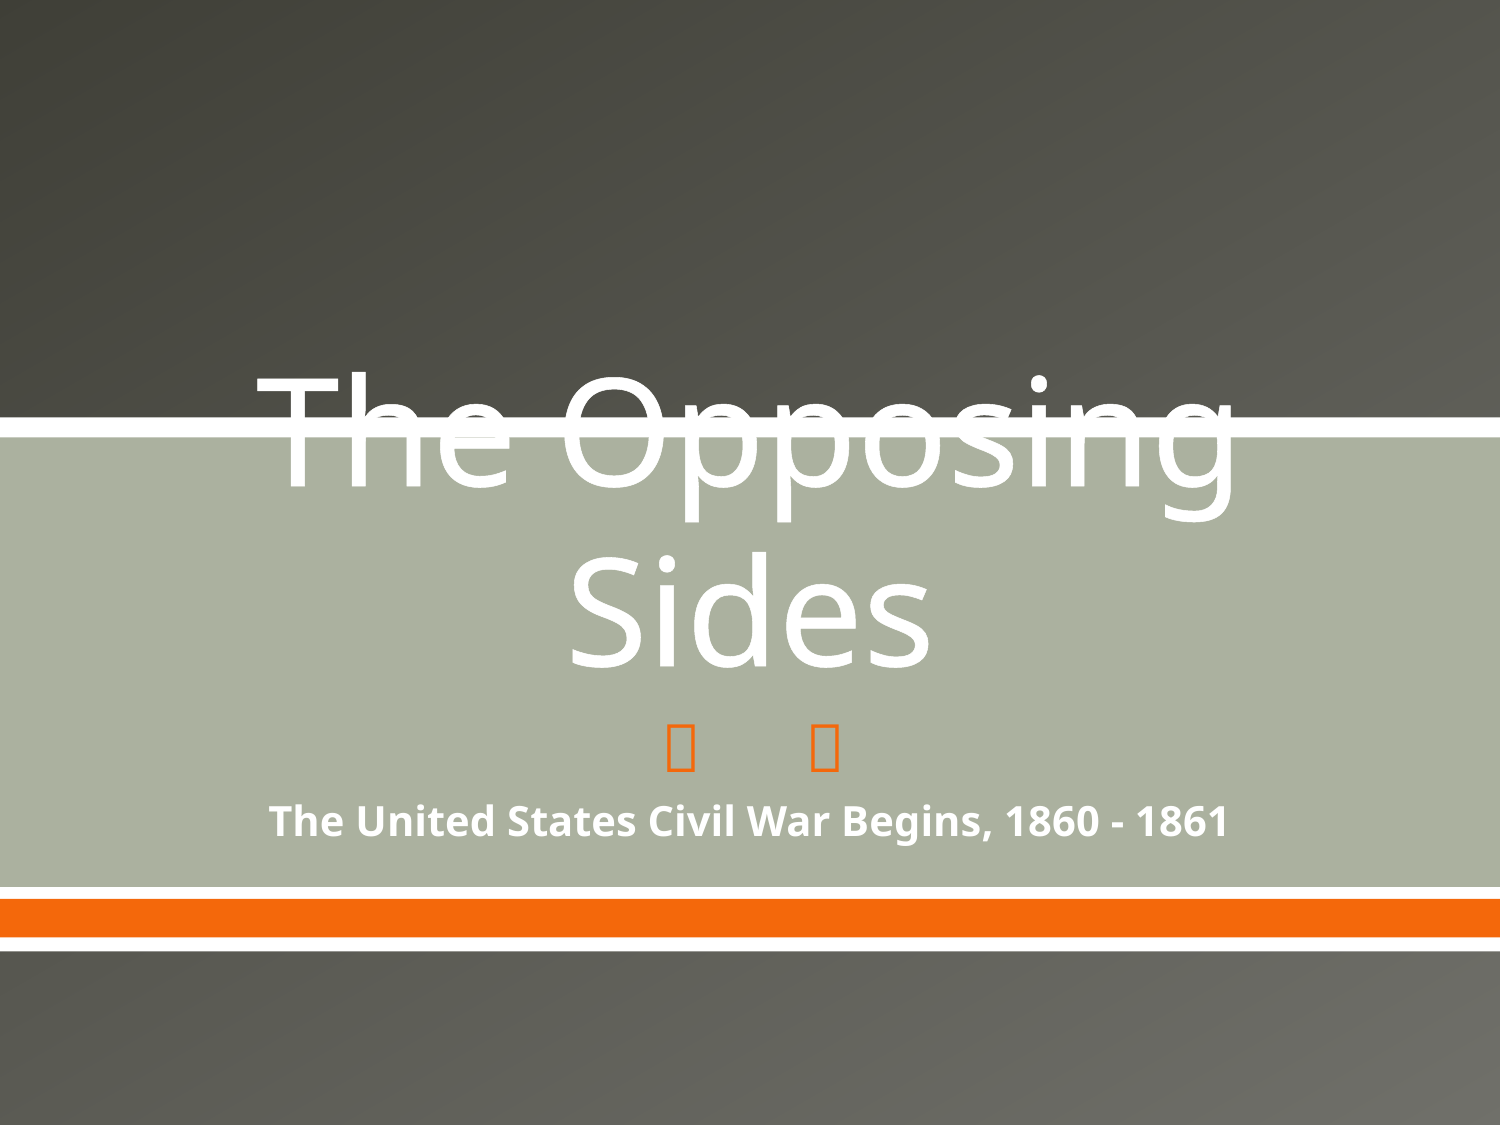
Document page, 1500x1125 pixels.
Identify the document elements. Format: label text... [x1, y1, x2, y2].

subtitle The United States Civil War Begins, 1860 - 1861 [93, 787, 1407, 875]
title The Opposing Sides [37, 462, 1463, 704]
